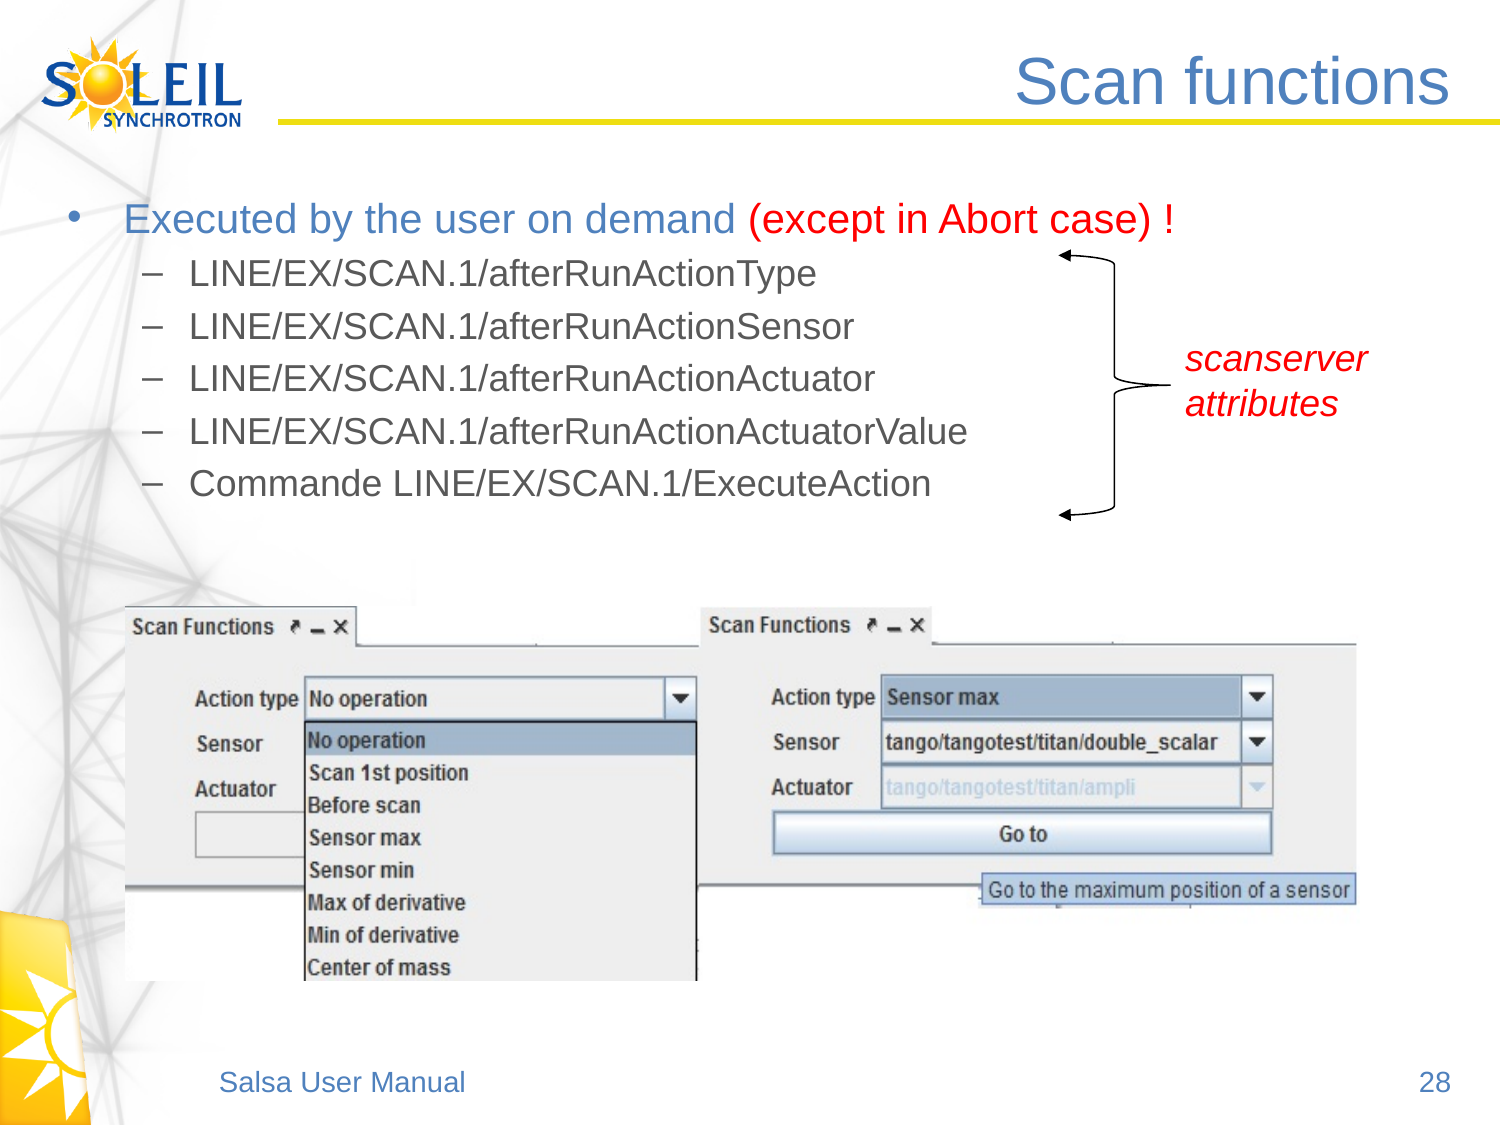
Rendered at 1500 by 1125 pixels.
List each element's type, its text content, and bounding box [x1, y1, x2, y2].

text_box scanserver attributes [1170, 326, 1400, 431]
text_box Executed by the user on demand (except in Abort case) ! LINE/EX/SCAN.1/afterRunActionType LINE/EX/SCAN.1/afterRunActionSensor LINE/EX/SCAN.1/afterRunActionActuator LINE/EX/SCAN.1/afterRunActionActuatorValue Commande LINE/EX/SCAN.1/ExecuteAction [52, 145, 1463, 1046]
title Scan functions [277, 31, 1467, 125]
picture [0, 0, 1500, 1125]
text_box [1058, 249, 1171, 522]
text_box Salsa User Manual 28 [100, 1046, 1467, 1116]
